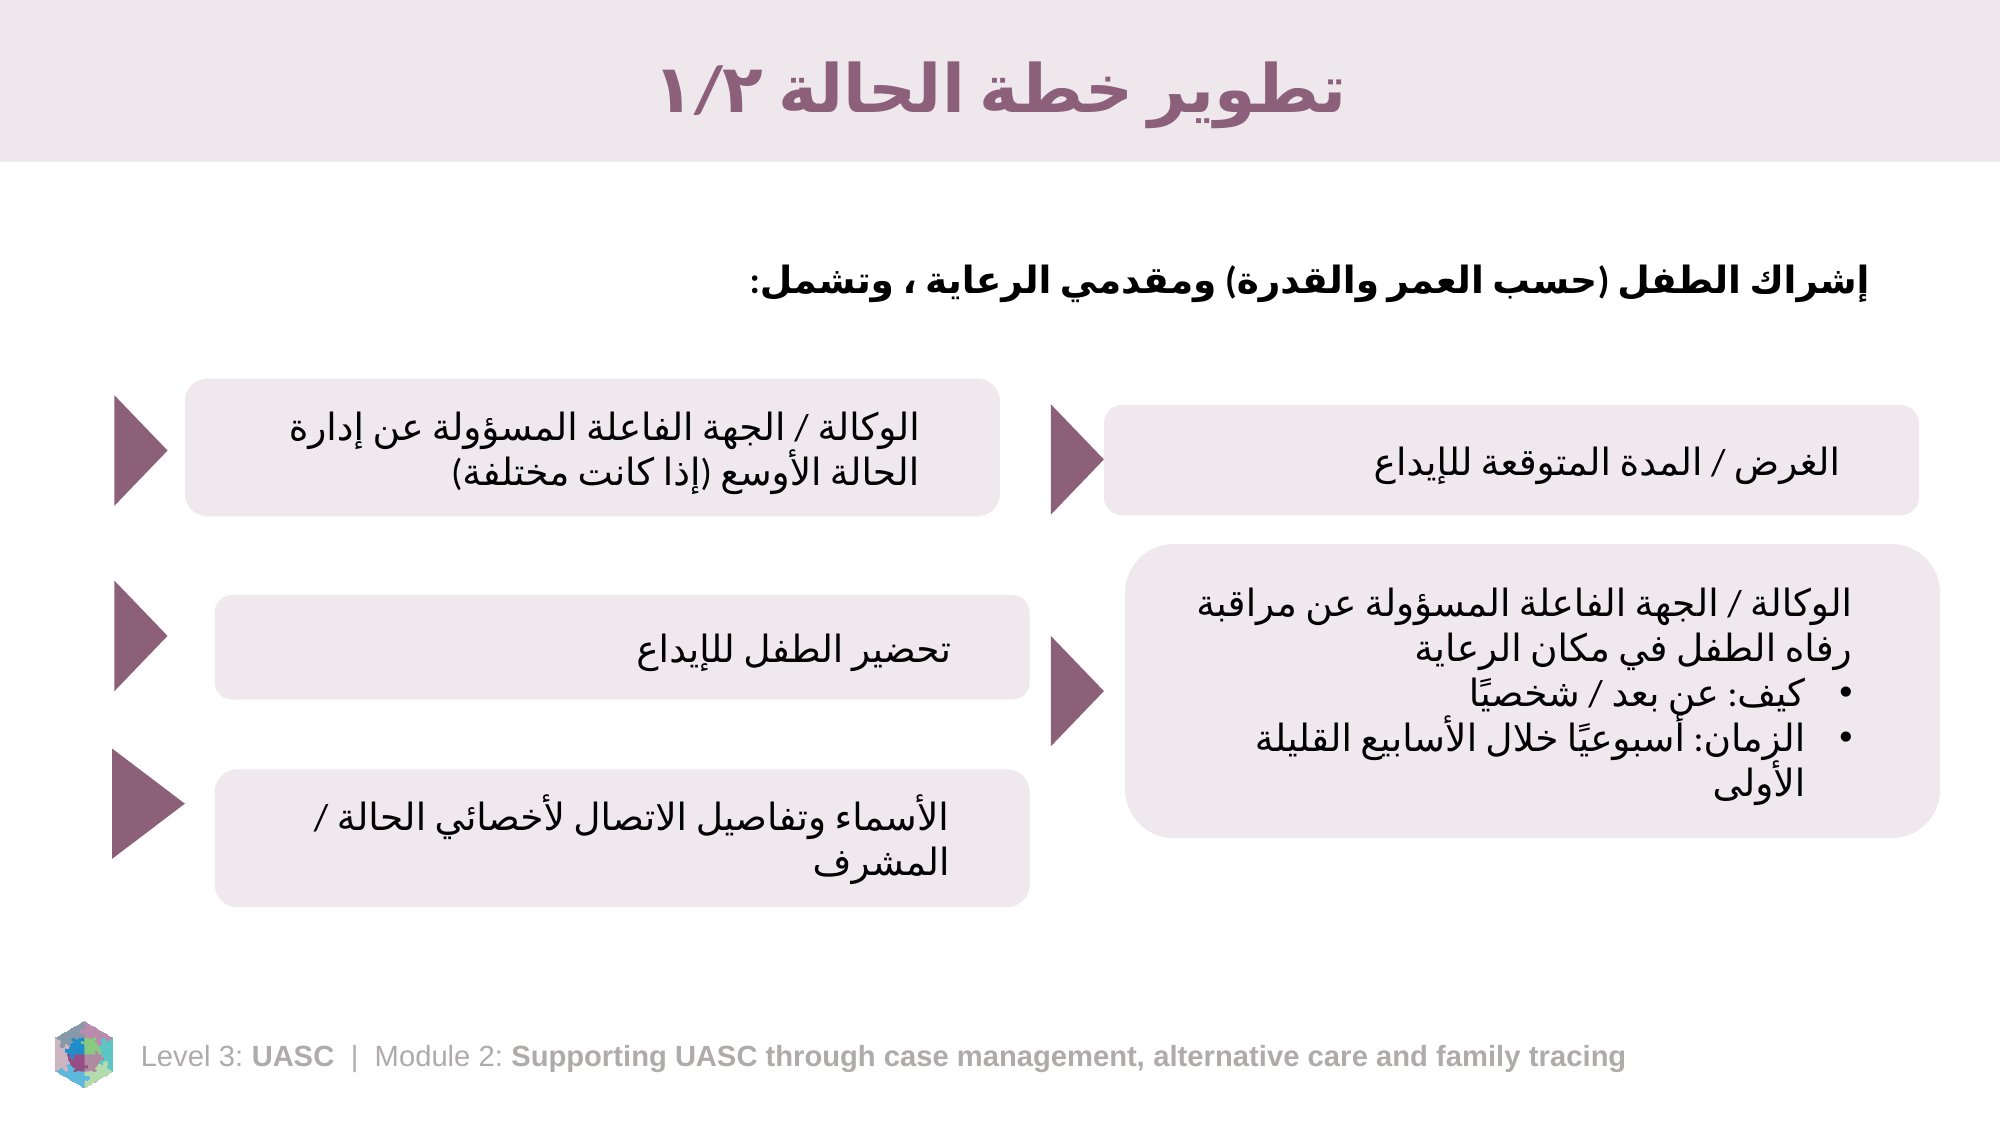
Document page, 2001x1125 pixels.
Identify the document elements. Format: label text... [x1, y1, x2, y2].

text_box الوكالة / الجهة الفاعلة المسؤولة عن مراقبة رفاه الطفل في مكان الرعاية كيف: عن بعد / شخصيًا الزمان: أسبوعيًا خلال الأسابيع القليلة الأولى [1125, 544, 1941, 839]
text_box [112, 578, 170, 694]
picture [55, 1021, 113, 1088]
text_box [1048, 633, 1107, 749]
text_box تحضير الطفل للإيداع [214, 594, 1030, 700]
text_box [112, 393, 170, 508]
title تطوير خطة الحالة ١/٢ [137, 19, 1863, 163]
text_box [109, 746, 187, 861]
text_box الأسماء وتفاصيل الاتصال لأخصائي الحالة / المشرف [214, 769, 1030, 908]
text_box إشراك الطفل (حسب العمر والقدرة) ومقدمي الرعاية ، وتشمل: [114, 248, 1886, 309]
text_box [1048, 402, 1107, 517]
text_box الوكالة / الجهة الفاعلة المسؤولة عن إدارة الحالة الأوسع (إذا كانت مختلفة) [184, 378, 1000, 517]
text_box الغرض / المدة المتوقعة للإيداع [1103, 404, 1920, 516]
